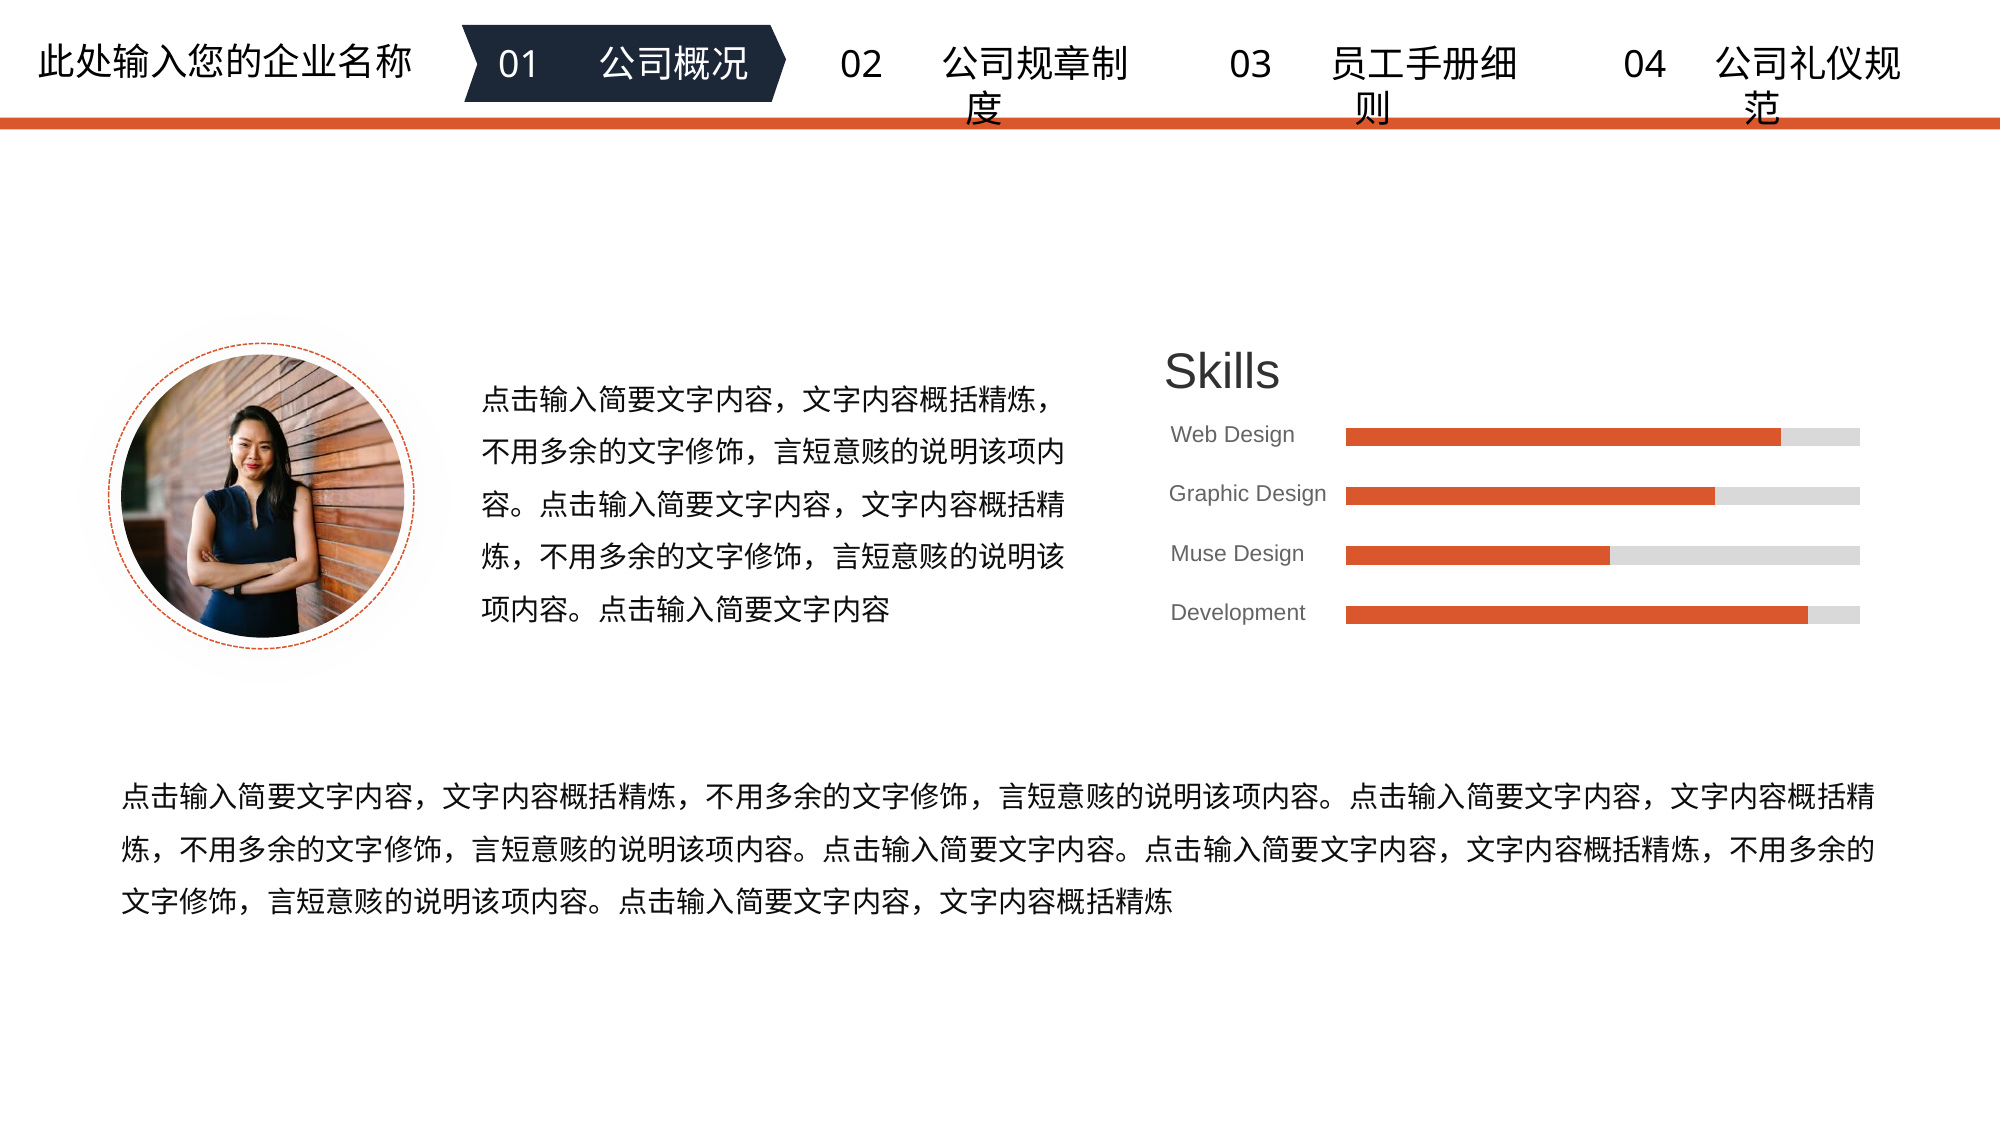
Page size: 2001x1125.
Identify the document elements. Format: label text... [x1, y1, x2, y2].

text_box 点击输入简要文字内容，文字内容概括精炼，不用多余的文字修饰，言短意赅的说明该项内容。点击输入简要文字内容，文字内容概括精炼，不用多余的文字修饰，言短意赅的说明该项内容。点击输入简要文字内容 [466, 355, 1099, 673]
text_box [108, 343, 414, 649]
text_box 01 公司概况 [482, 32, 765, 93]
text_box [0, 117, 815, 130]
text_box 02 公司规章制度 [815, 32, 1154, 138]
text_box [1154, 117, 1204, 130]
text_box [1163, 339, 1861, 633]
text_box 03 员工手册细则 [1204, 32, 1543, 138]
text_box 04 公司礼仪规范 [1593, 32, 1932, 138]
text_box [1543, 117, 1593, 130]
text_box [460, 23, 788, 103]
text_box 此处输入您的企业名称 [17, 30, 432, 91]
text_box 点击输入简要文字内容，文字内容概括精炼，不用多余的文字修饰，言短意赅的说明该项内容。点击输入简要文字内容，文字内容概括精炼，不用多余的文字修饰，言短意赅的说明该项内容。点击输入简要文字内容。点击输入简要文字内容，文字内容概括精炼，不用多余的文字修饰，言短意赅的说明该项内容。点击输入简要文字内容，文字内容概括精炼 [106, 753, 1896, 963]
text_box [1932, 117, 2000, 130]
